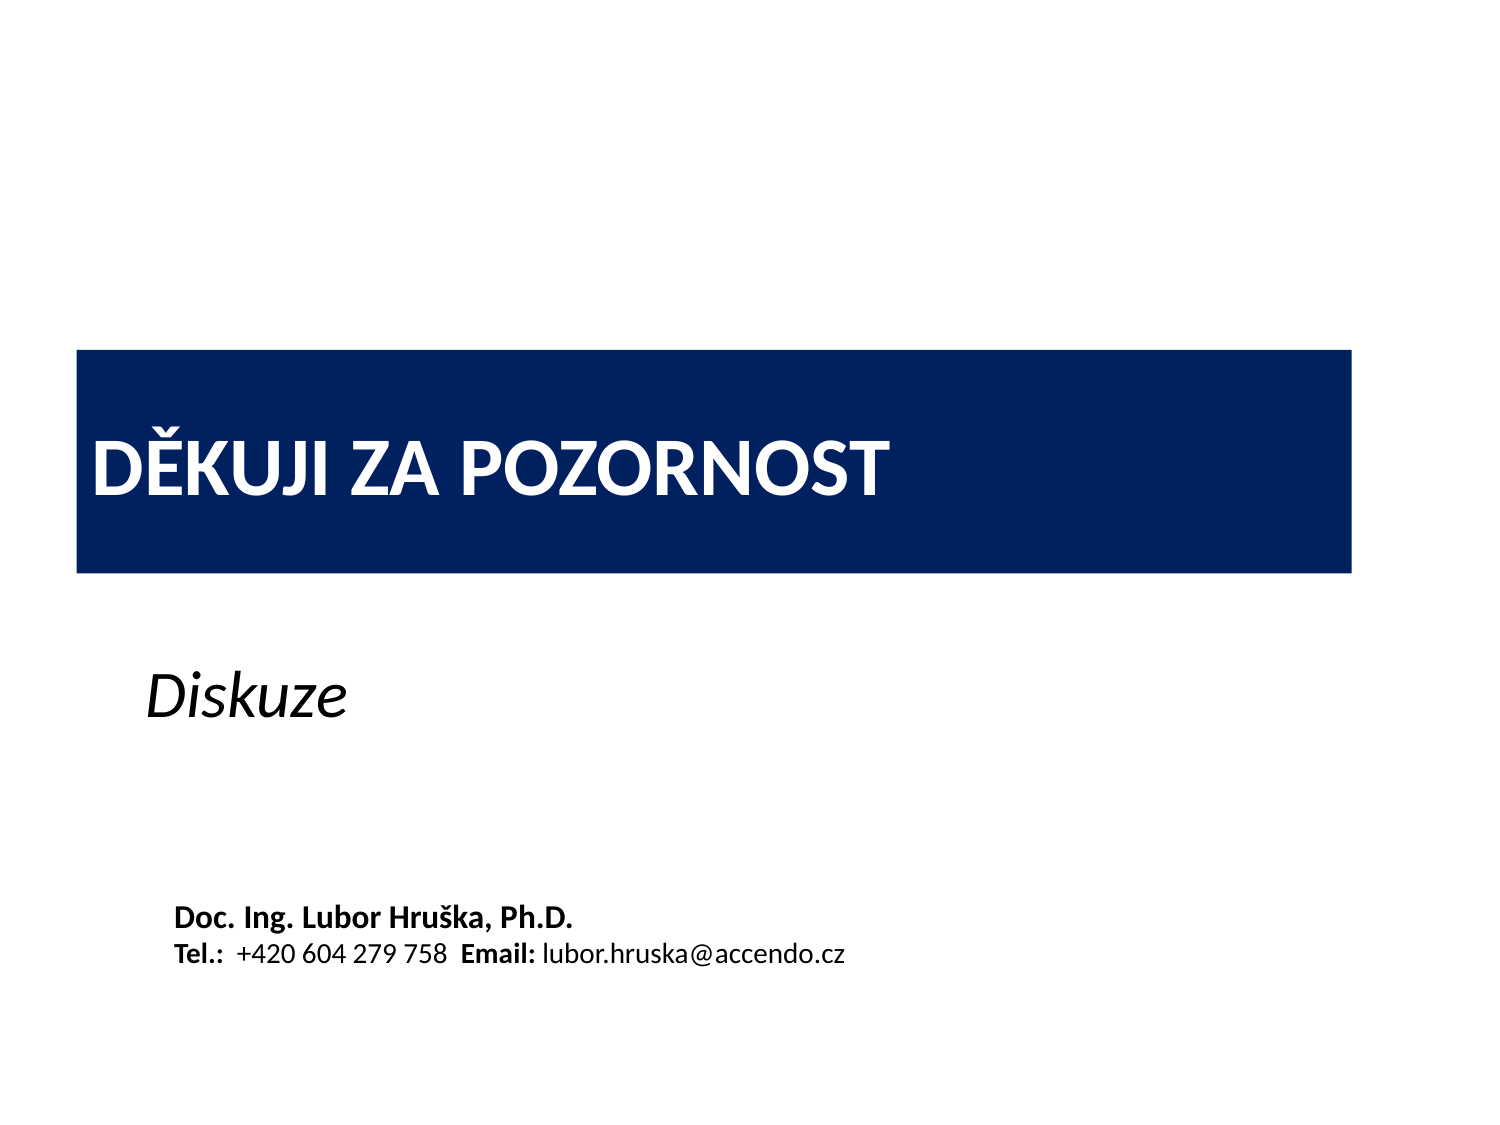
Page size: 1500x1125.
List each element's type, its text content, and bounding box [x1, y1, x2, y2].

text_box Doc. Ing. Lubor Hruška, Ph.D. Tel.: +420 604 279 758 Email: lubor.hruska@accendo.cz [159, 887, 1122, 978]
text_box Diskuze [130, 643, 364, 739]
text_box [113, 775, 1389, 999]
title Děkuji za pozornost [76, 349, 1352, 574]
